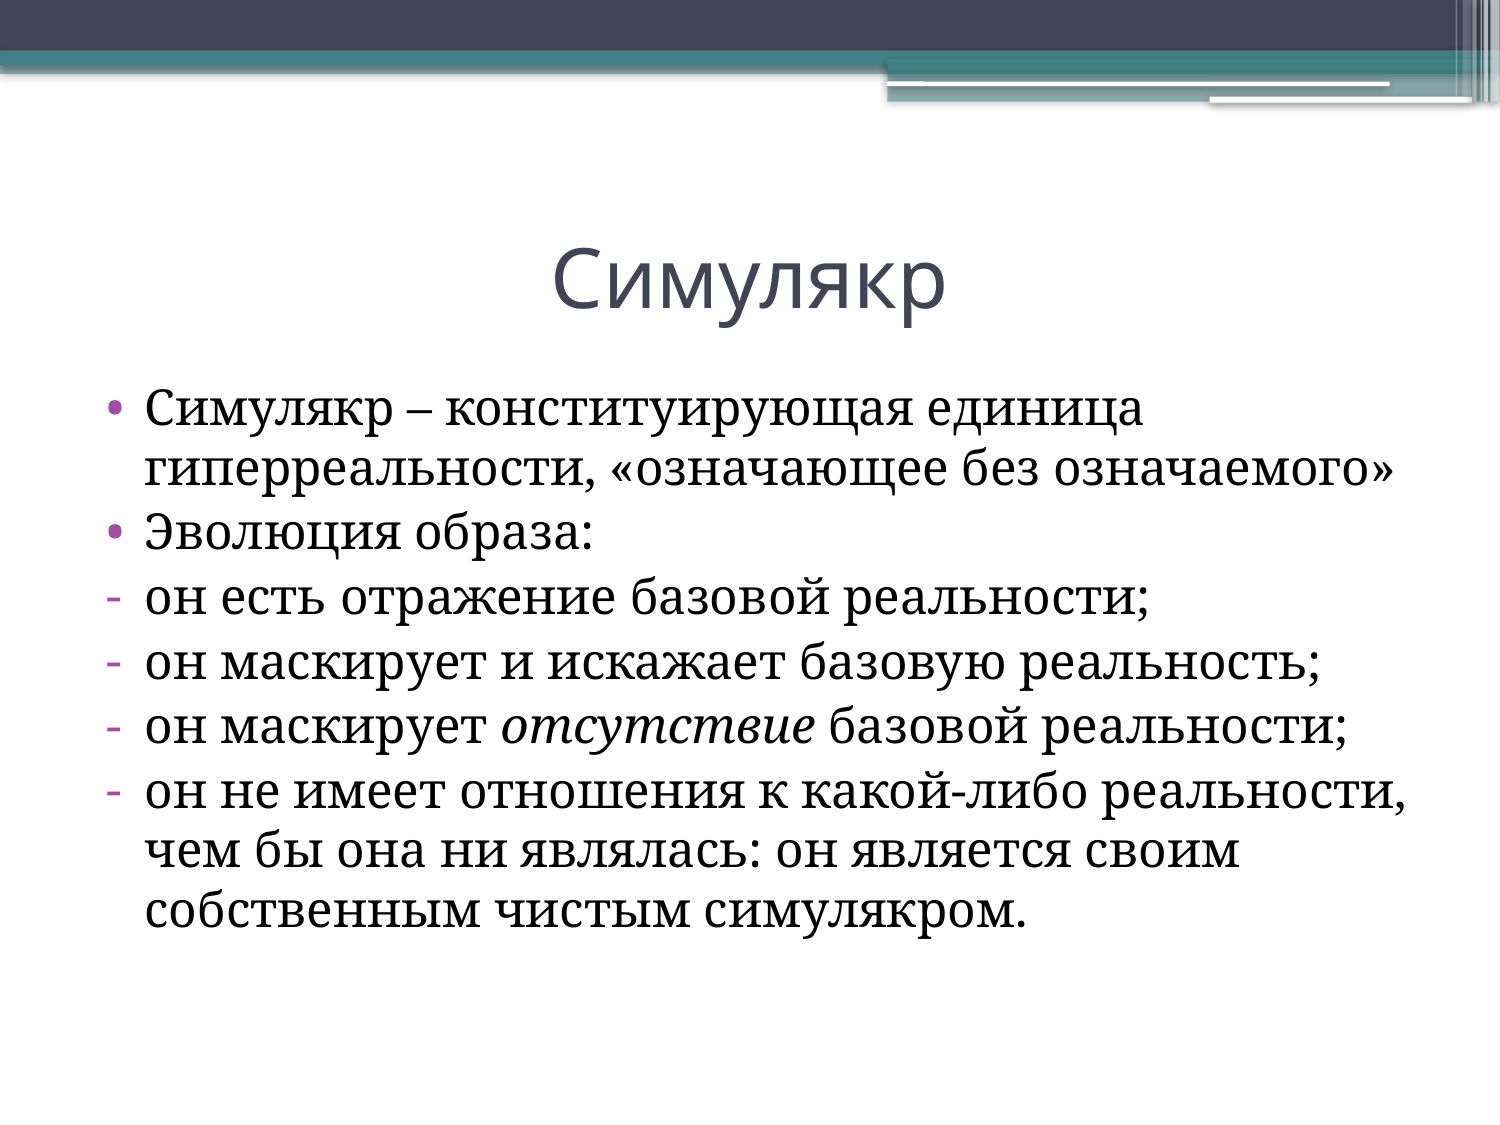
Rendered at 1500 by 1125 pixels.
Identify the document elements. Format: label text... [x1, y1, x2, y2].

list Симулякр – конституирующая единица гиперреальности, «означающее без означаемого» Эволюция образа: он есть отражение базовой реальности; он маскирует и искажает базовую реальность; он маскирует отсутствие базовой реальности; он не имеет отношения к какой-либо реальности, чем бы она ни являлась: он является своим собственным чистым симулякром. [75, 368, 1425, 1079]
title Симулякр [75, 187, 1425, 363]
